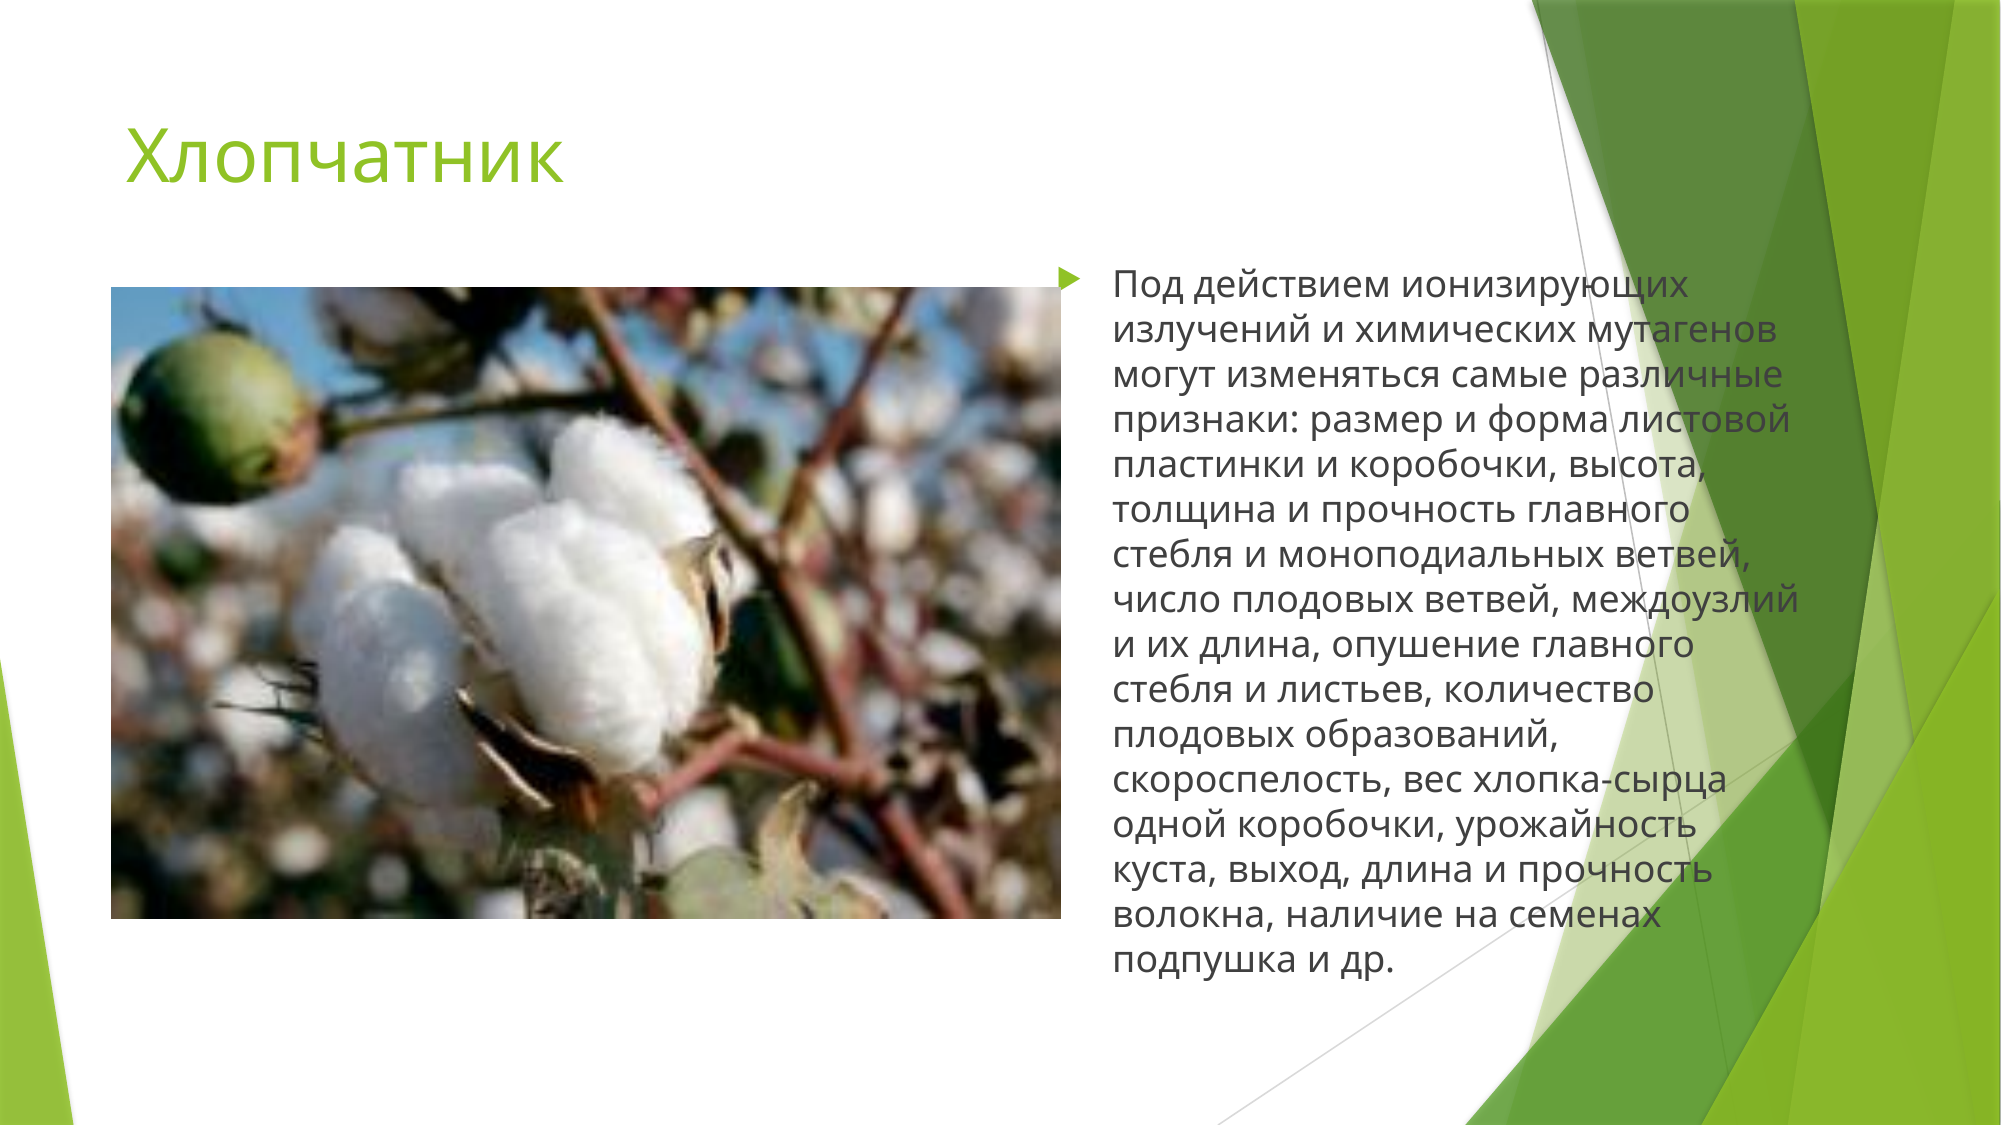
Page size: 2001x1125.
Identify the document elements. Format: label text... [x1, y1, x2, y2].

title Хлопчатник [111, 99, 1522, 286]
list Под действием ионизирующих излучений и химических мутагенов могут изменяться самые различные признаки: размер и форма листовой пластинки и коробочки, высота, толщина и прочность главного стебля и моноподиальных ветвей, число плодовых ветвей, междоузлий и их длина, опушение главного стебля и листьев, количество плодовых образований, скороспелость, вес хлопка-сырца одной коробочки, урожайность куста, выход, длина и прочность волокна, наличие на семенах подпушка и др. [1040, 252, 1819, 1091]
picture [110, 287, 1062, 919]
